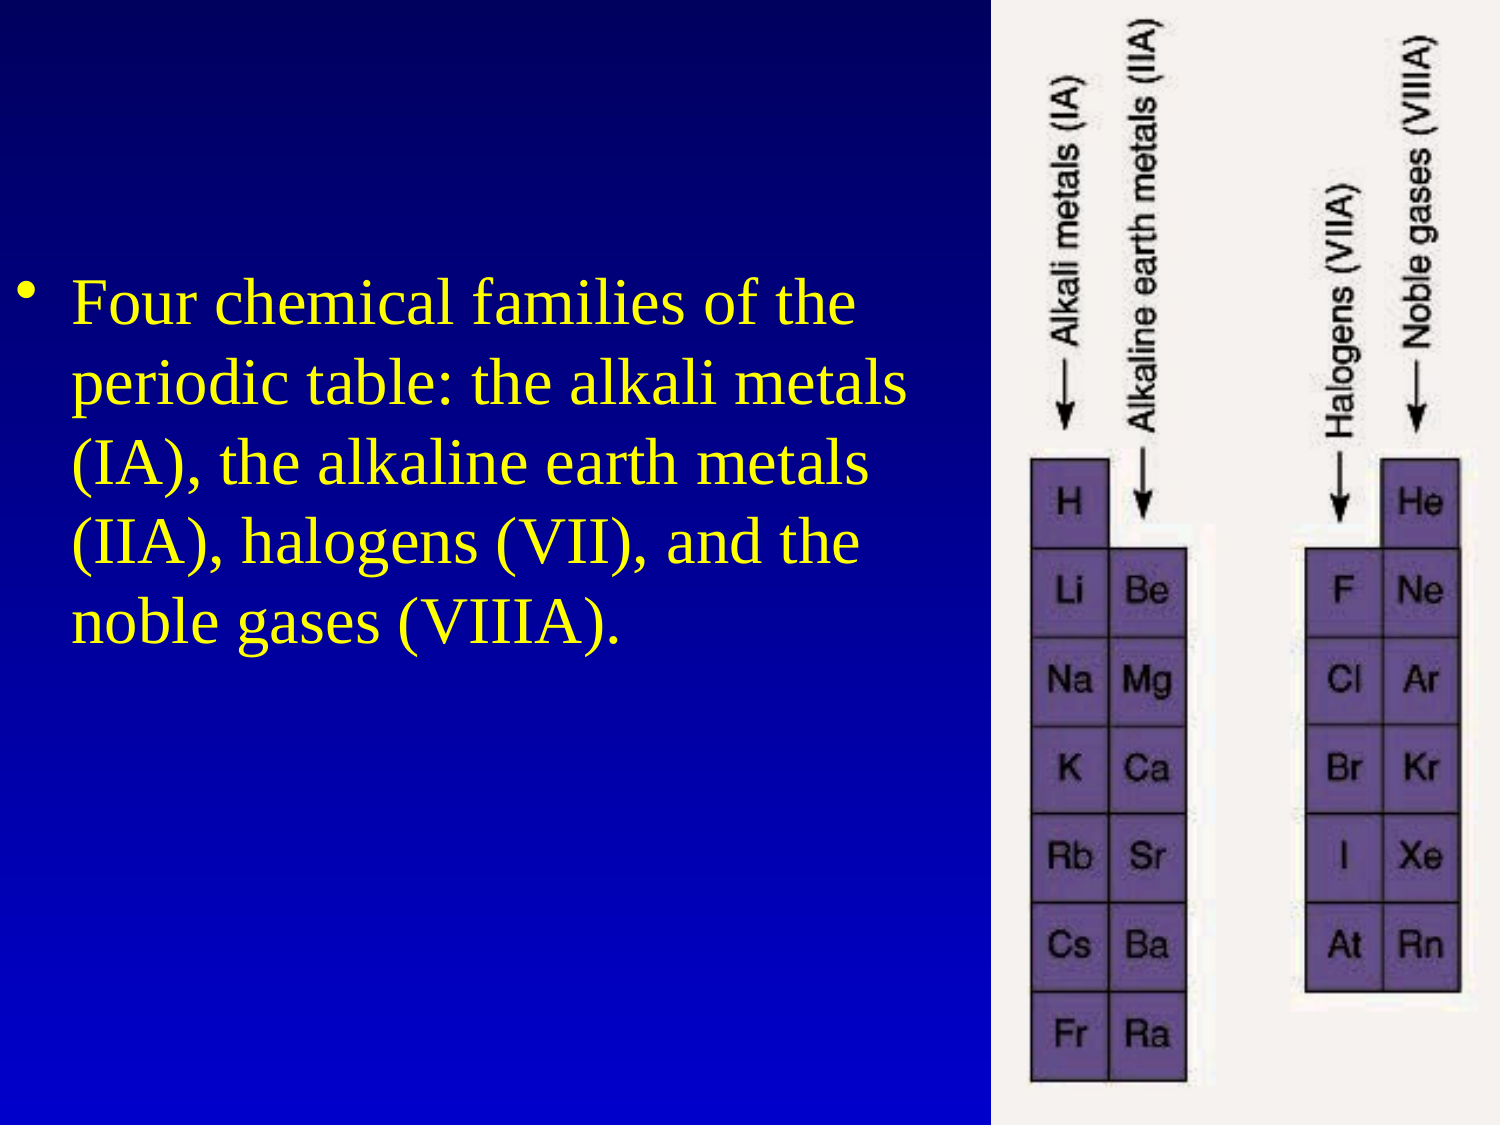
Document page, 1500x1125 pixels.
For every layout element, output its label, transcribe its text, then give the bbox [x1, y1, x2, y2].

picture [991, 0, 1500, 1125]
list Four chemical families of the periodic table: the alkali metals (IA), the alkaline earth metals (IIA), halogens (VII), and the noble gases (VIIIA). [0, 249, 986, 1125]
